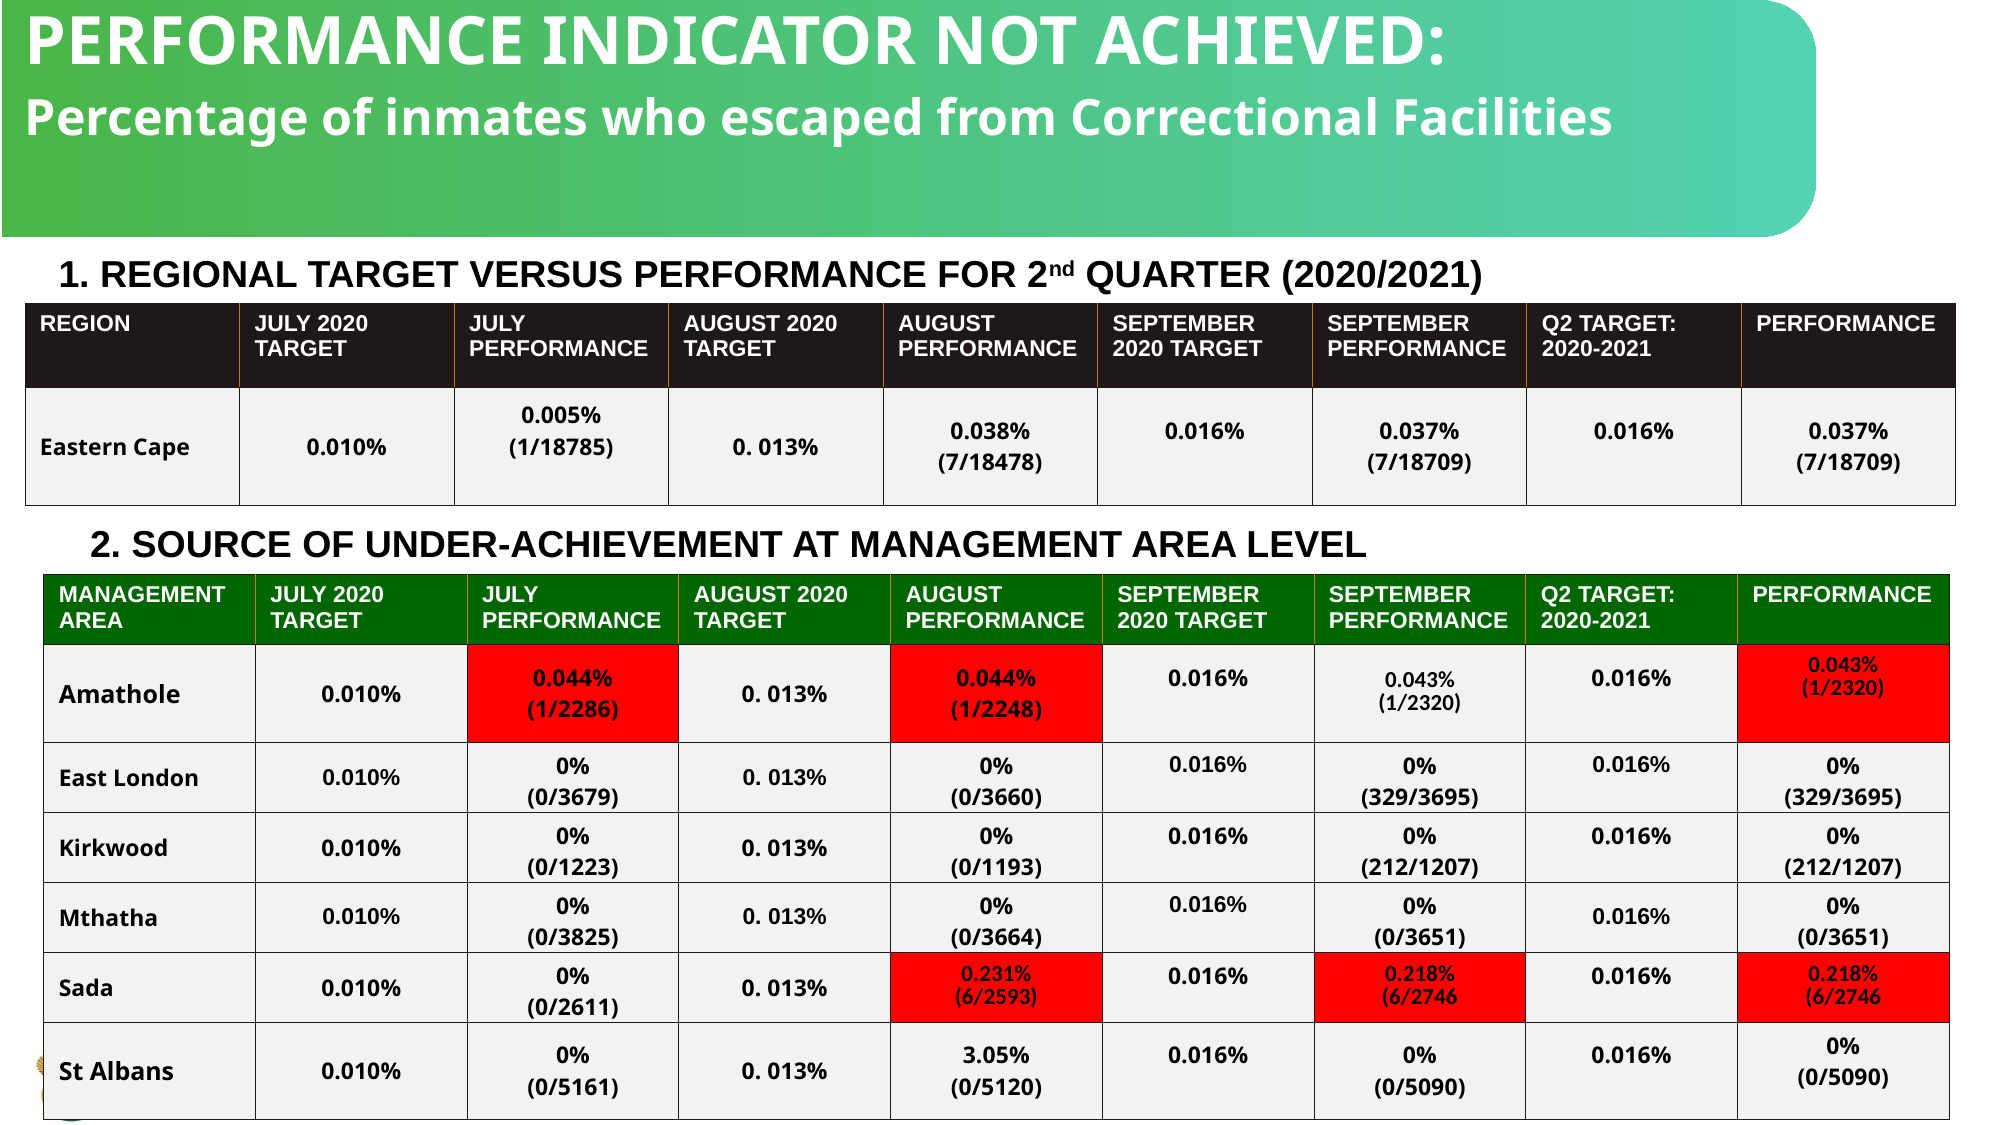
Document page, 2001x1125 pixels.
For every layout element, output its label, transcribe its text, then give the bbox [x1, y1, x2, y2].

text_box 1. REGIONAL TARGET VERSUS PERFORMANCE FOR 2nd QUARTER (2020/2021) [43, 242, 1509, 303]
table_cell 0.016% [1526, 743, 1737, 812]
table_cell 0.044% (1/2286) [468, 645, 678, 742]
table_cell 0% (212/1207) [1315, 813, 1525, 882]
table_cell 0.037% (7/18709) [1313, 388, 1526, 505]
table_cell 0.016% [1103, 883, 1314, 952]
picture [33, 1049, 332, 1123]
table_cell 0% (0/2611) [468, 953, 678, 1022]
table_cell 0.016% [1526, 813, 1737, 882]
table_header MANAGEMENT AREA [44, 575, 255, 644]
table_cell 0.016% [1103, 813, 1314, 882]
table_header SEPTEMBER 2020 TARGET [1103, 575, 1314, 644]
table_cell 0% (0/3651) [1315, 883, 1525, 952]
table_header PERFORMANCE [1742, 304, 1955, 387]
table_cell 0.016% [1526, 645, 1737, 742]
table_cell 0% (212/1207) [1738, 813, 1949, 882]
table_cell 0.010% [240, 388, 454, 505]
table_cell 0% (0/5161) [468, 1023, 678, 1119]
table_cell 0. 013% [679, 743, 890, 812]
table_cell East London [44, 743, 255, 812]
table_cell 3.05% (0/5120) [891, 1023, 1102, 1119]
text_box 2. SOURCE OF UNDER-ACHIEVEMENT AT MANAGEMENT AREA LEVEL [43, 512, 1544, 573]
table_cell 0.010% [256, 813, 467, 882]
table_cell Kirkwood [44, 813, 255, 882]
table_cell 0.043% (1/2320) [1315, 645, 1525, 742]
table_cell 0% (0/3679) [468, 743, 678, 812]
table_cell Sada [44, 953, 255, 1022]
table_cell 0. 013% [679, 1023, 890, 1119]
table_cell 0. 013% [679, 953, 890, 1022]
table_header AUGUST 2020 TARGET [679, 575, 890, 644]
table_header AUGUST PERFORMANCE [884, 304, 1097, 387]
table_cell 0% (0/1223) [468, 813, 678, 882]
table_cell 0% (0/3664) [891, 883, 1102, 952]
table_cell 0.016% [1526, 953, 1737, 1022]
table_header AUGUST PERFORMANCE [891, 575, 1102, 644]
table_header Q2 TARGET: 2020-2021 [1527, 304, 1741, 387]
table_cell 0. 013% [669, 388, 883, 505]
table_cell 0.016% [1103, 645, 1314, 742]
table_header JULY 2020 TARGET [240, 304, 454, 387]
table_cell 0% (0/5090) [1315, 1023, 1525, 1119]
table_cell 0% (329/3695) [1738, 743, 1949, 812]
text_box PERFORMANCE INDICATOR NOT ACHIEVED: Percentage of inmates who escaped from Correctional Facilities [10, 0, 1808, 86]
table_cell 0.037% (7/18709) [1742, 388, 1955, 505]
table_cell 0.016% [1526, 1023, 1737, 1119]
table_cell 0.016% [1527, 388, 1741, 505]
table_cell St Albans [44, 1023, 255, 1119]
table_header JULY PERFORMANCE [468, 575, 678, 644]
table_header AUGUST 2020 TARGET [669, 304, 883, 387]
text_box [2, 0, 1816, 237]
table_header JULY PERFORMANCE [455, 304, 668, 387]
table_header SEPTEMBER PERFORMANCE [1315, 575, 1525, 644]
table_cell 0.016% [1098, 388, 1312, 505]
table_cell Amathole [44, 645, 255, 742]
table_cell 0.043% (1/2320) [1738, 645, 1949, 742]
table_cell 0% (329/3695) [1315, 743, 1525, 812]
table_header PERFORMANCE [1738, 575, 1949, 644]
table_cell 0% (0/3825) [468, 883, 678, 952]
table_header SEPTEMBER PERFORMANCE [1313, 304, 1526, 387]
table_cell 0.218% (6/2746 [1738, 953, 1949, 1022]
table_cell 0.016% [1103, 743, 1314, 812]
table_cell 0.038% (7/18478) [884, 388, 1097, 505]
table_cell 0. 013% [679, 813, 890, 882]
table_cell 0. 013% [679, 883, 890, 952]
table_header JULY 2020 TARGET [256, 575, 467, 644]
table_cell 0.044% (1/2248) [891, 645, 1102, 742]
table_header SEPTEMBER 2020 TARGET [1098, 304, 1312, 387]
table_cell 0% (0/3651) [1738, 883, 1949, 952]
table_cell 0.010% [256, 953, 467, 1022]
table_cell 0.005% (1/18785) [455, 388, 668, 505]
table_cell 0.218% (6/2746 [1315, 953, 1525, 1022]
table_cell 0.016% [1103, 1023, 1314, 1119]
table_cell Eastern Cape [26, 388, 239, 505]
table_cell 0.010% [256, 743, 467, 812]
table_cell 0% (0/5090) [1738, 1023, 1949, 1119]
table_cell Mthatha [44, 883, 255, 952]
table_cell 0.010% [256, 1023, 467, 1119]
table_cell 0.010% [256, 645, 467, 742]
table_header Q2 TARGET: 2020-2021 [1526, 575, 1737, 644]
table_header REGION [26, 304, 239, 387]
table_cell 0% (0/1193) [891, 813, 1102, 882]
table_cell 0.010% [256, 883, 467, 952]
table_cell 0.231% (6/2593) [891, 953, 1102, 1022]
table_cell 0. 013% [679, 645, 890, 742]
table_cell 0% (0/3660) [891, 743, 1102, 812]
table_cell 0.016% [1103, 953, 1314, 1022]
table_cell 0.016% [1526, 883, 1737, 952]
